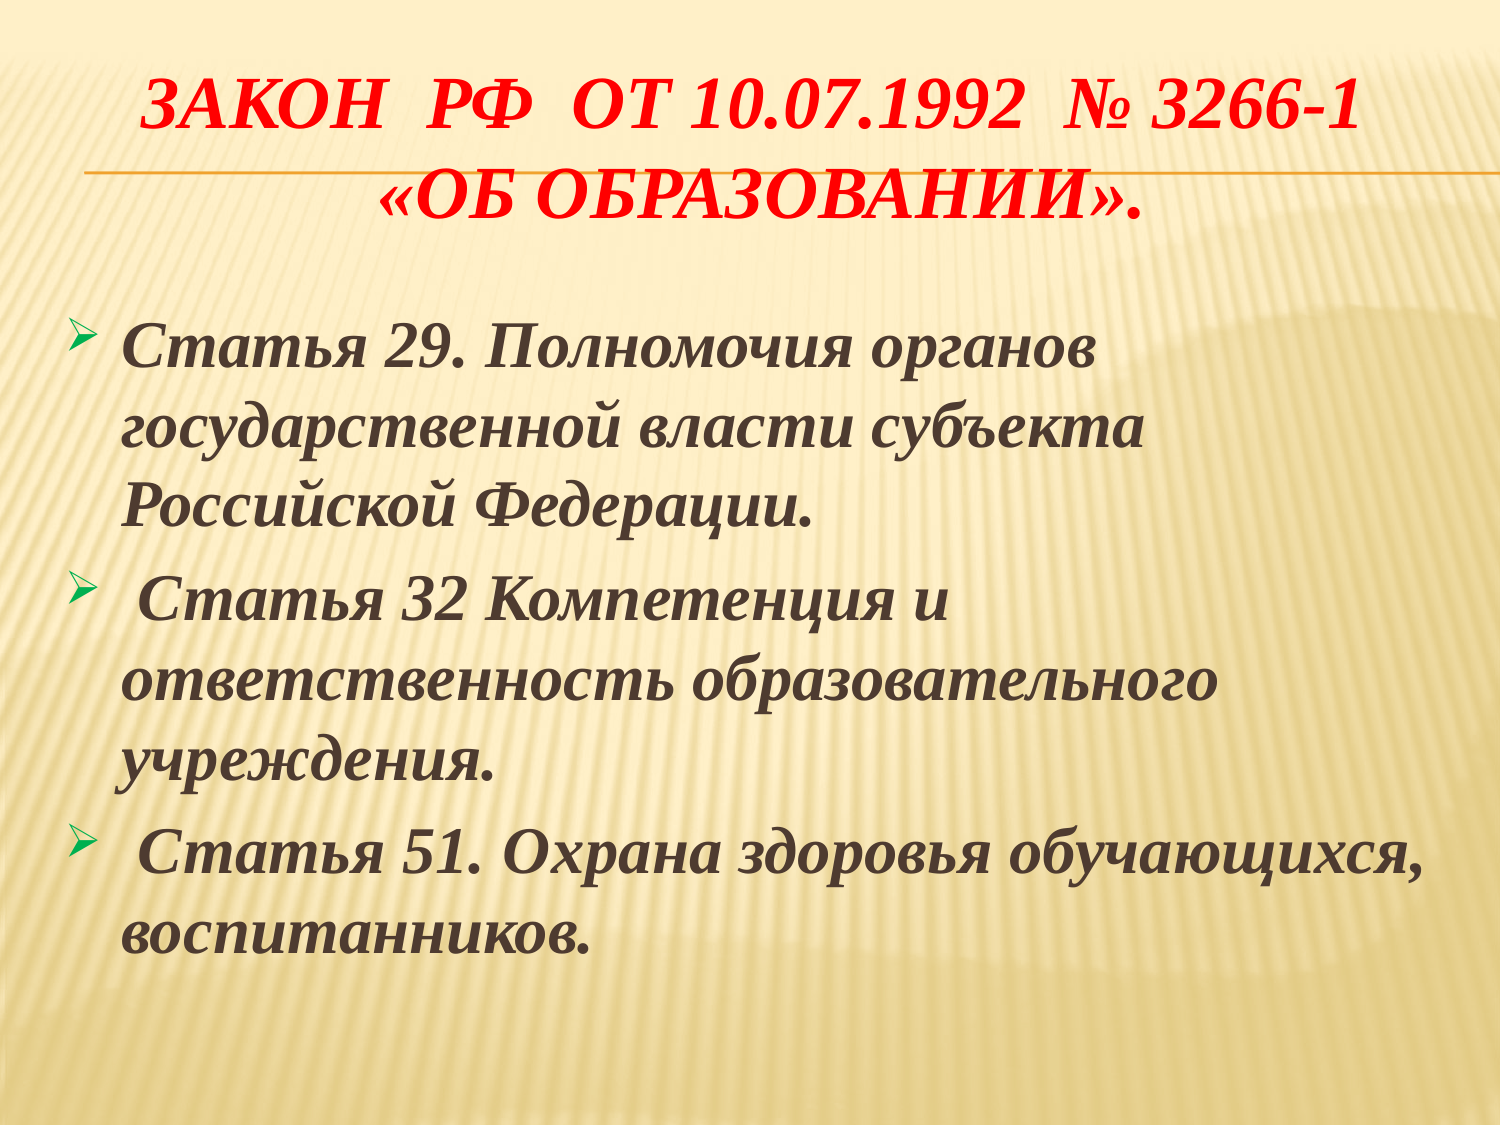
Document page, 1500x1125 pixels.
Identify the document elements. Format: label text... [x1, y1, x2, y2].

title Закон РФ от 10.07.1992 № 3266-1 «Об образовании». [50, 75, 1475, 213]
list Статья 29. Полномочия органов государственной власти субъекта Российской Федерации. Статья 32 Компетенция и ответственность образовательного учреждения. Статья 51. Охрана здоровья обучающихся, воспитанников. [50, 292, 1475, 1067]
